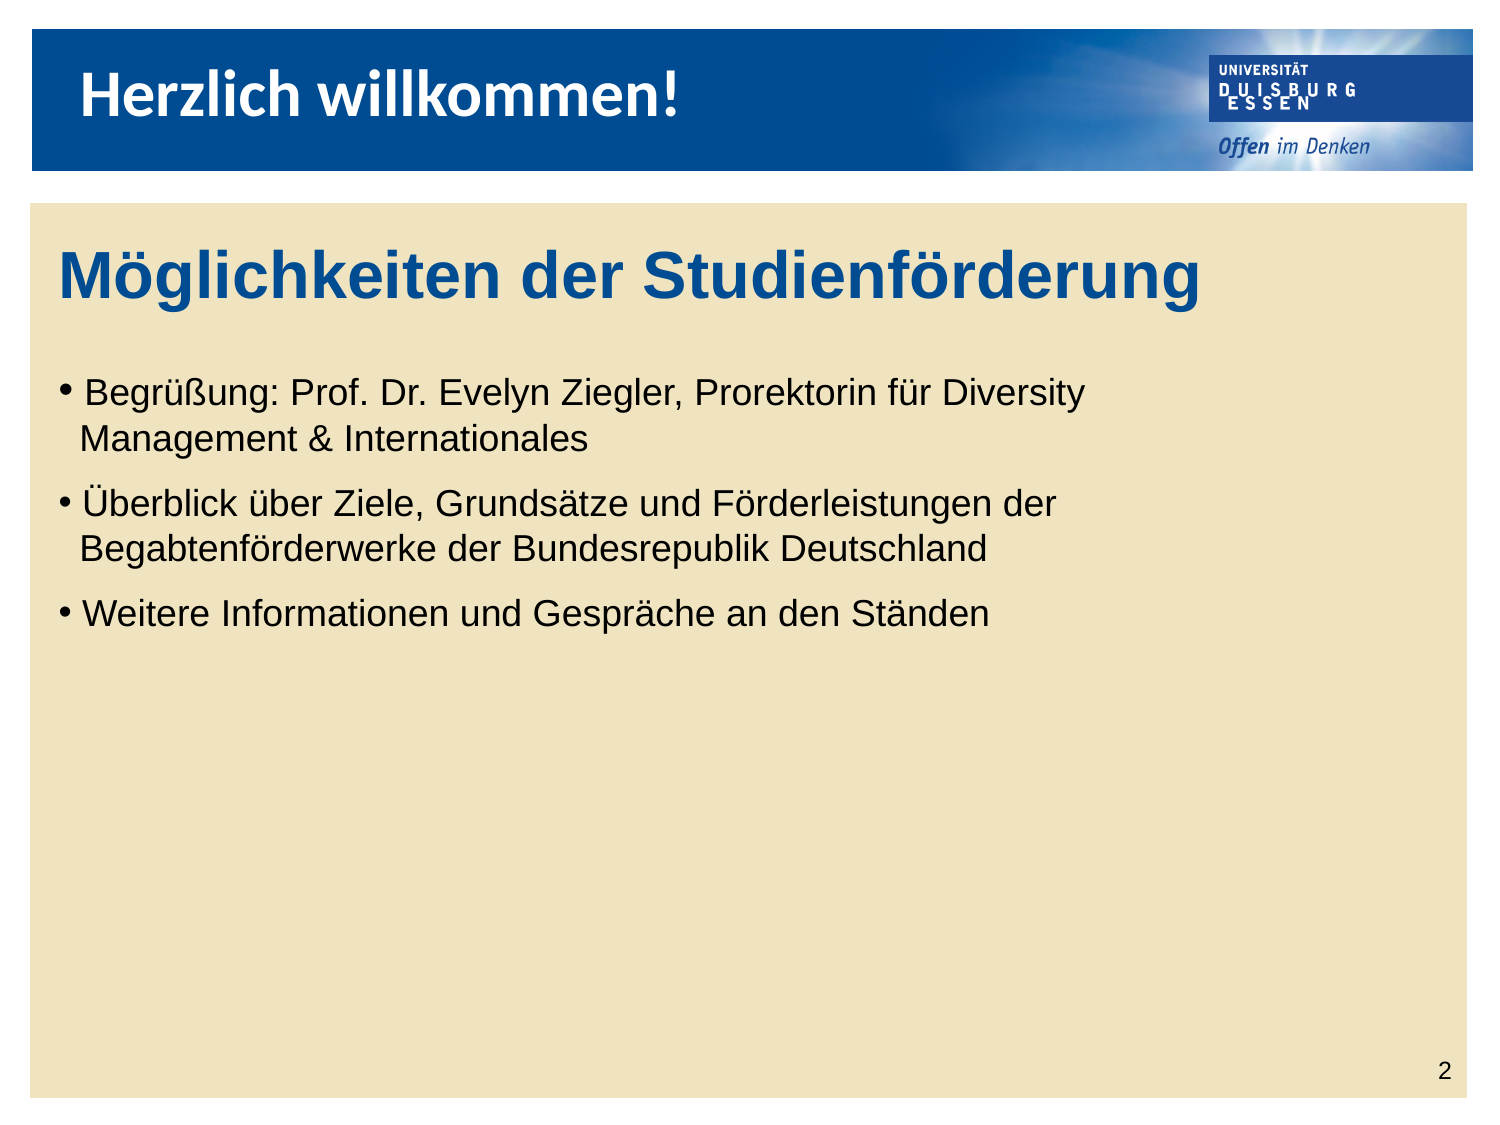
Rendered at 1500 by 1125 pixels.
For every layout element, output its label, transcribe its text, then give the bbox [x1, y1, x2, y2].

list Möglichkeiten der Studienförderung Begrüßung: Prof. Dr. Evelyn Ziegler, Prorektorin für Diversity Management & Internationales Überblick über Ziele, Grundsätze und Förderleistungen der Begabtenförderwerke der Bundesrepublik Deutschland Weitere Informationen und Gespräche an den Ständen [28, 201, 1468, 1099]
text_box 2 [1423, 1046, 1459, 1092]
picture [31, 29, 1473, 171]
text_box Herzlich willkommen! [64, 42, 880, 138]
